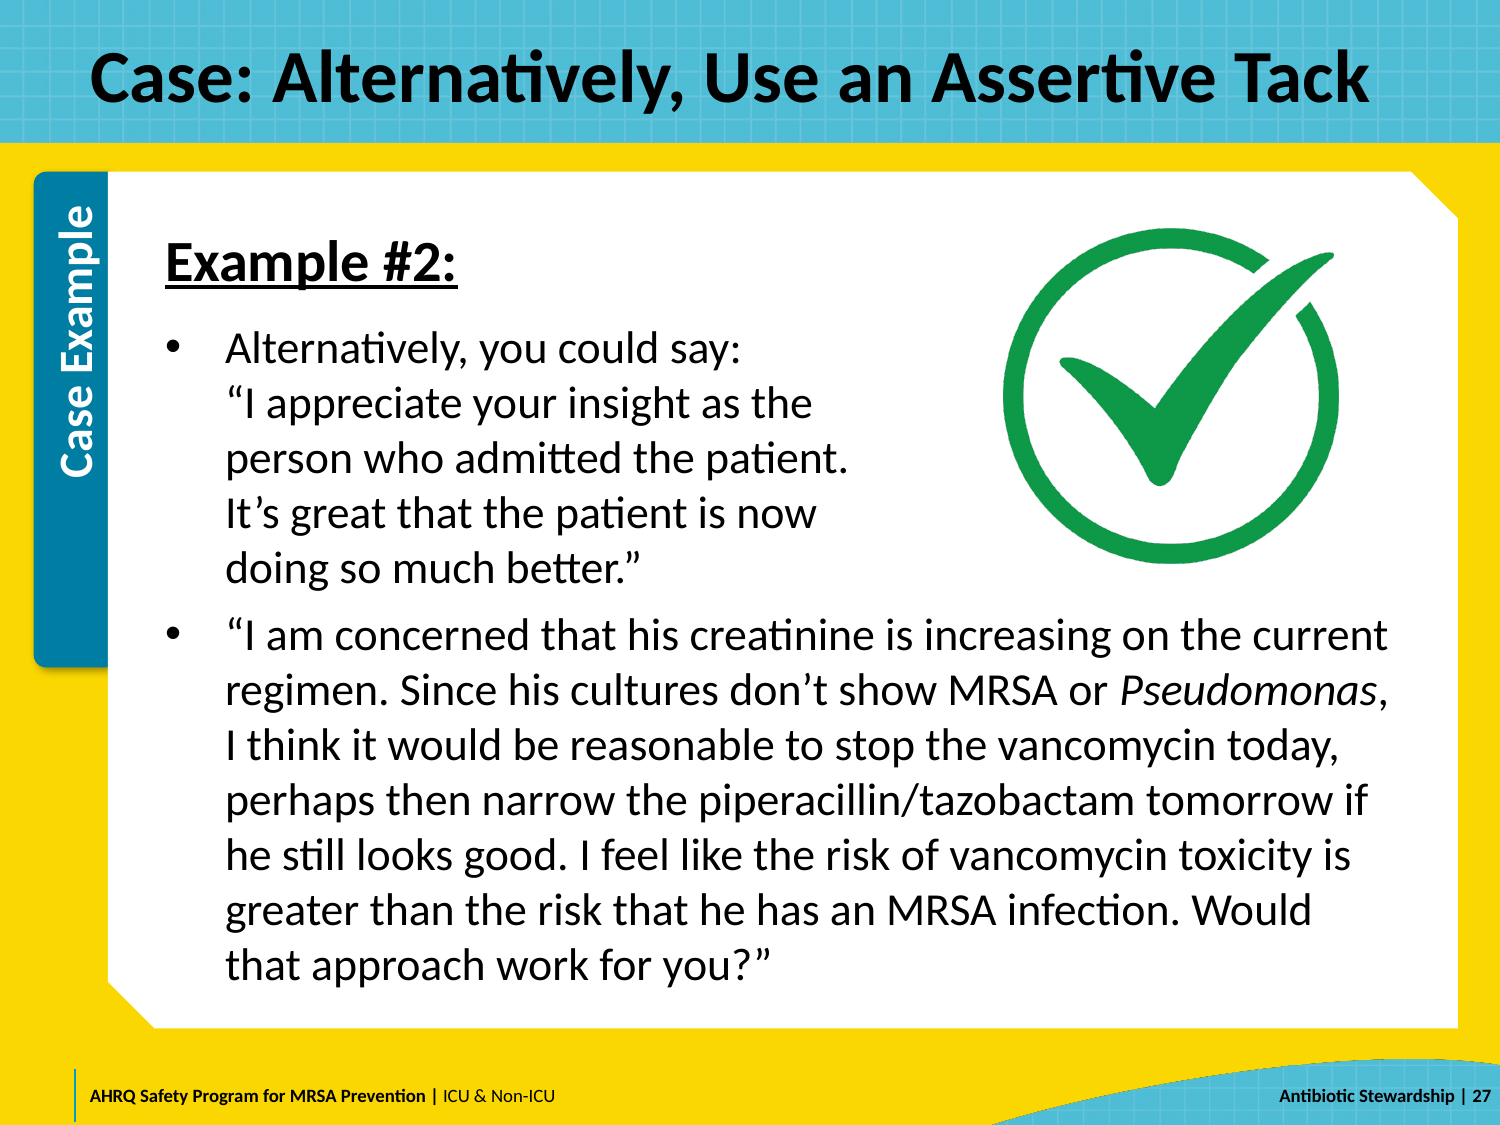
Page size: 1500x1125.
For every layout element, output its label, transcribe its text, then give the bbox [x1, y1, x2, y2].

list Example #2: Alternatively, you could say: “I appreciate your insight as the person who admitted the patient. It’s great that the patient is now doing so much better.” [150, 215, 911, 597]
slide_number | 27 [1455, 1065, 1500, 1125]
picture [0, 0, 1500, 1125]
list “I am concerned that his creatinine is increasing on the current regimen. Since his cultures don’t show MRSA or Pseudomonas, I think it would be reasonable to stop the vancomycin today, perhaps then narrow the piperacillin/tazobactam tomorrow if he still looks good. I feel like the risk of vancomycin toxicity is greater than the risk that he has an MRSA infection. Would that approach work for you?” [150, 597, 1414, 1005]
title Case: Alternatively, Use an Assertive Tack [75, 0, 1425, 150]
